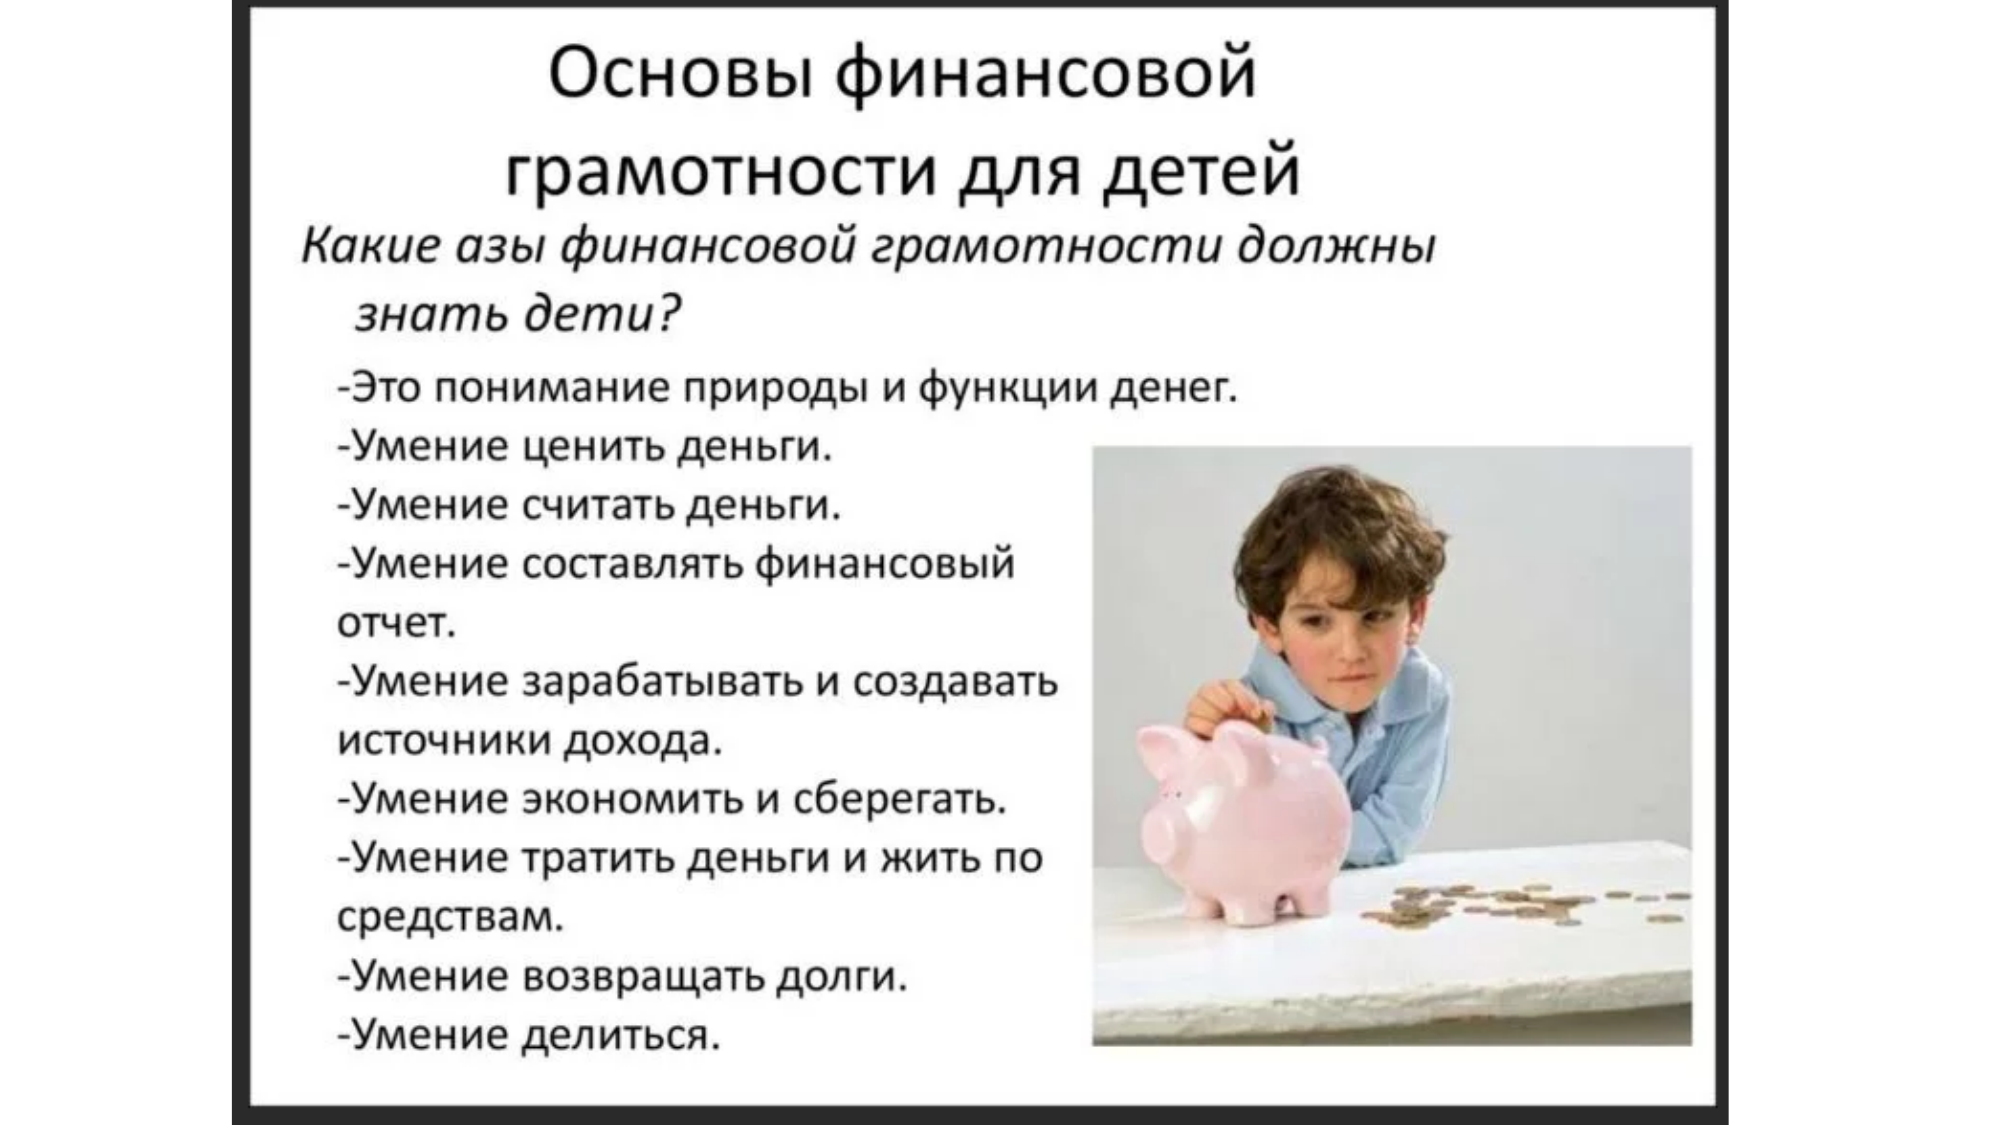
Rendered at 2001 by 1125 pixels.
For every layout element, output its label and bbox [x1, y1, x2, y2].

picture [231, 0, 1729, 1125]
